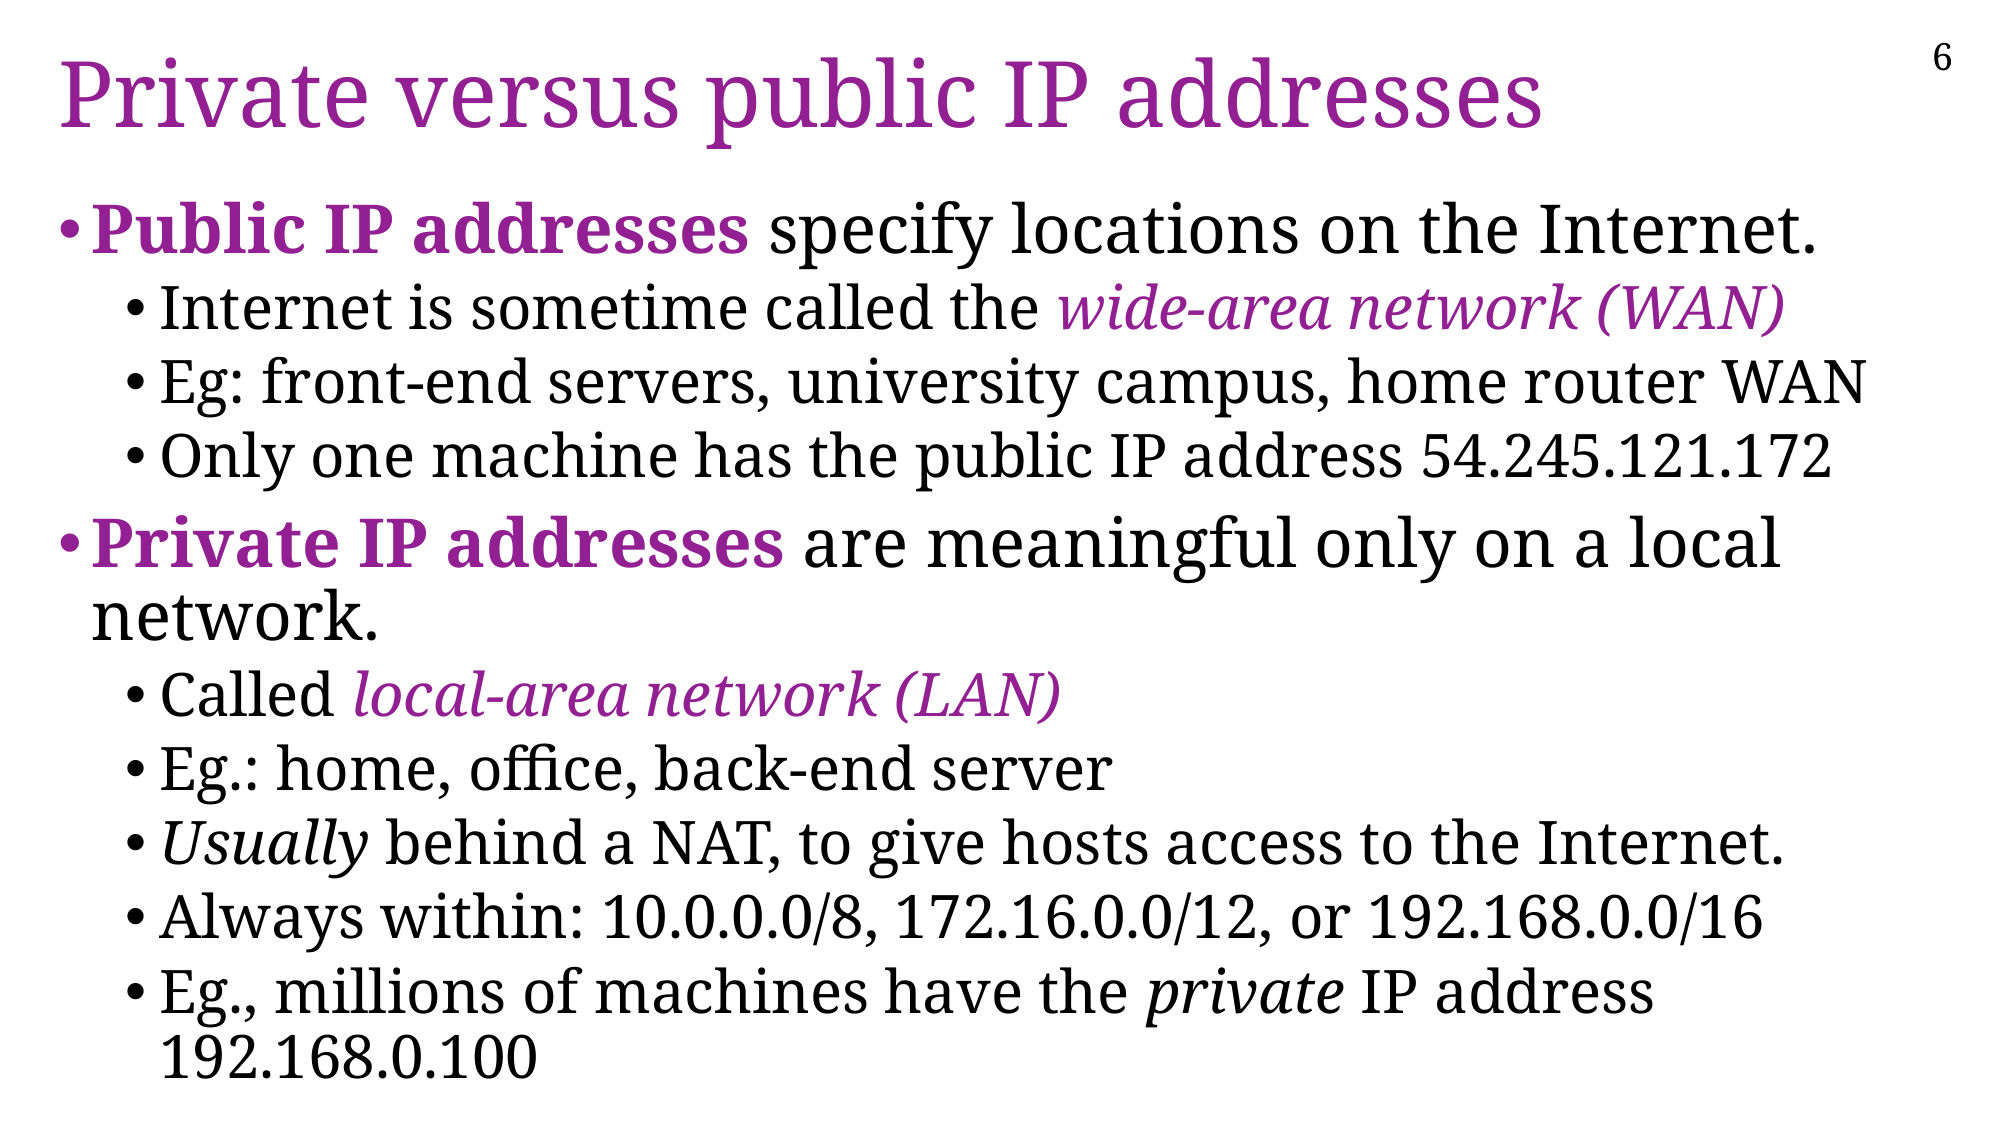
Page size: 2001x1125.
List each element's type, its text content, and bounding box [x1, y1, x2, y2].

title Private versus public IP addresses [43, 25, 1953, 171]
list Public IP addresses specify locations on the Internet. Internet is sometime called the wide-area network (WAN) Eg: front-end servers, university campus, home router WAN Only one machine has the public IP address 54.245.121.172 Private IP addresses are meaningful only on a local network. Called local-area network (LAN) Eg.: home, office, back-end server Usually behind a NAT, to give hosts access to the Internet. Always within: 10.0.0.0/8, 172.16.0.0/12, or 192.168.0.0/16 Eg., millions of machines have the private IP address 192.168.0.100 [43, 188, 1953, 1106]
